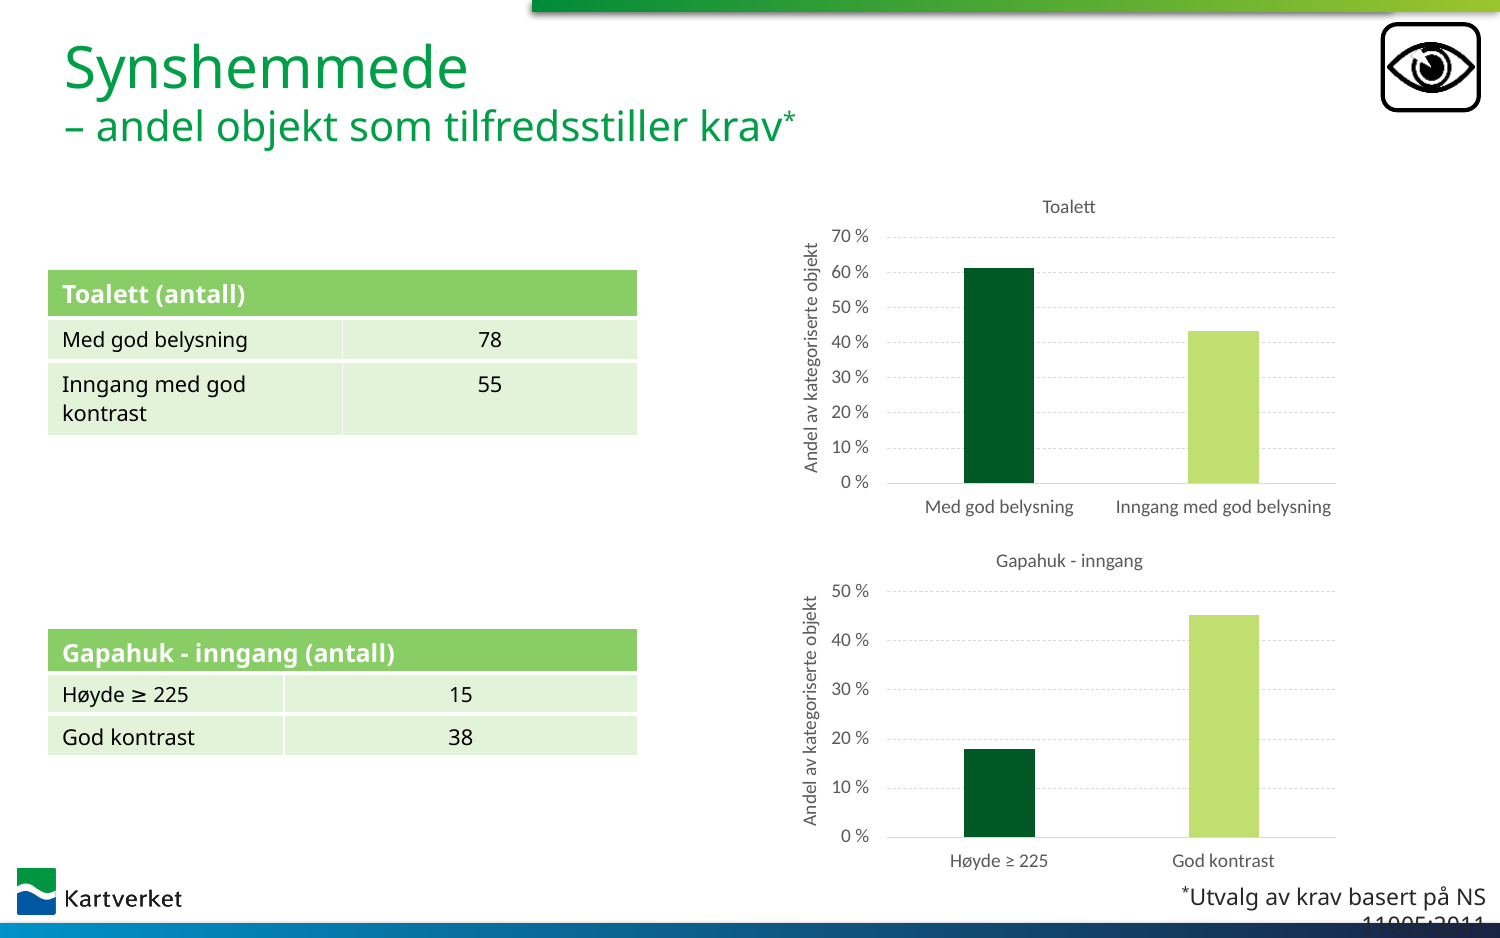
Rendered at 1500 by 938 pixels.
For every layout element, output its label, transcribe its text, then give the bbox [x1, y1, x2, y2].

table_cell 78 [343, 320, 637, 359]
table_cell Inngang med god kontrast [48, 363, 342, 435]
picture [791, 187, 1348, 526]
table_cell 38 [285, 716, 637, 755]
table_cell 15 [285, 675, 637, 712]
table_header Toalett (antall) [48, 270, 637, 316]
table_cell Med god belysning [48, 320, 342, 359]
text_box Synshemmede – andel objekt som tilfredsstiller krav* [49, 24, 1431, 158]
text_box *Utvalg av krav basert på NS 11005:2011 [1068, 873, 1500, 938]
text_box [1382, 24, 1480, 111]
table_cell God kontrast [48, 716, 283, 755]
table_cell Høyde ≥ 225 [48, 675, 283, 712]
table_cell 55 [343, 363, 637, 435]
table_header Gapahuk - inngang (antall) [48, 629, 637, 671]
picture [791, 541, 1348, 880]
